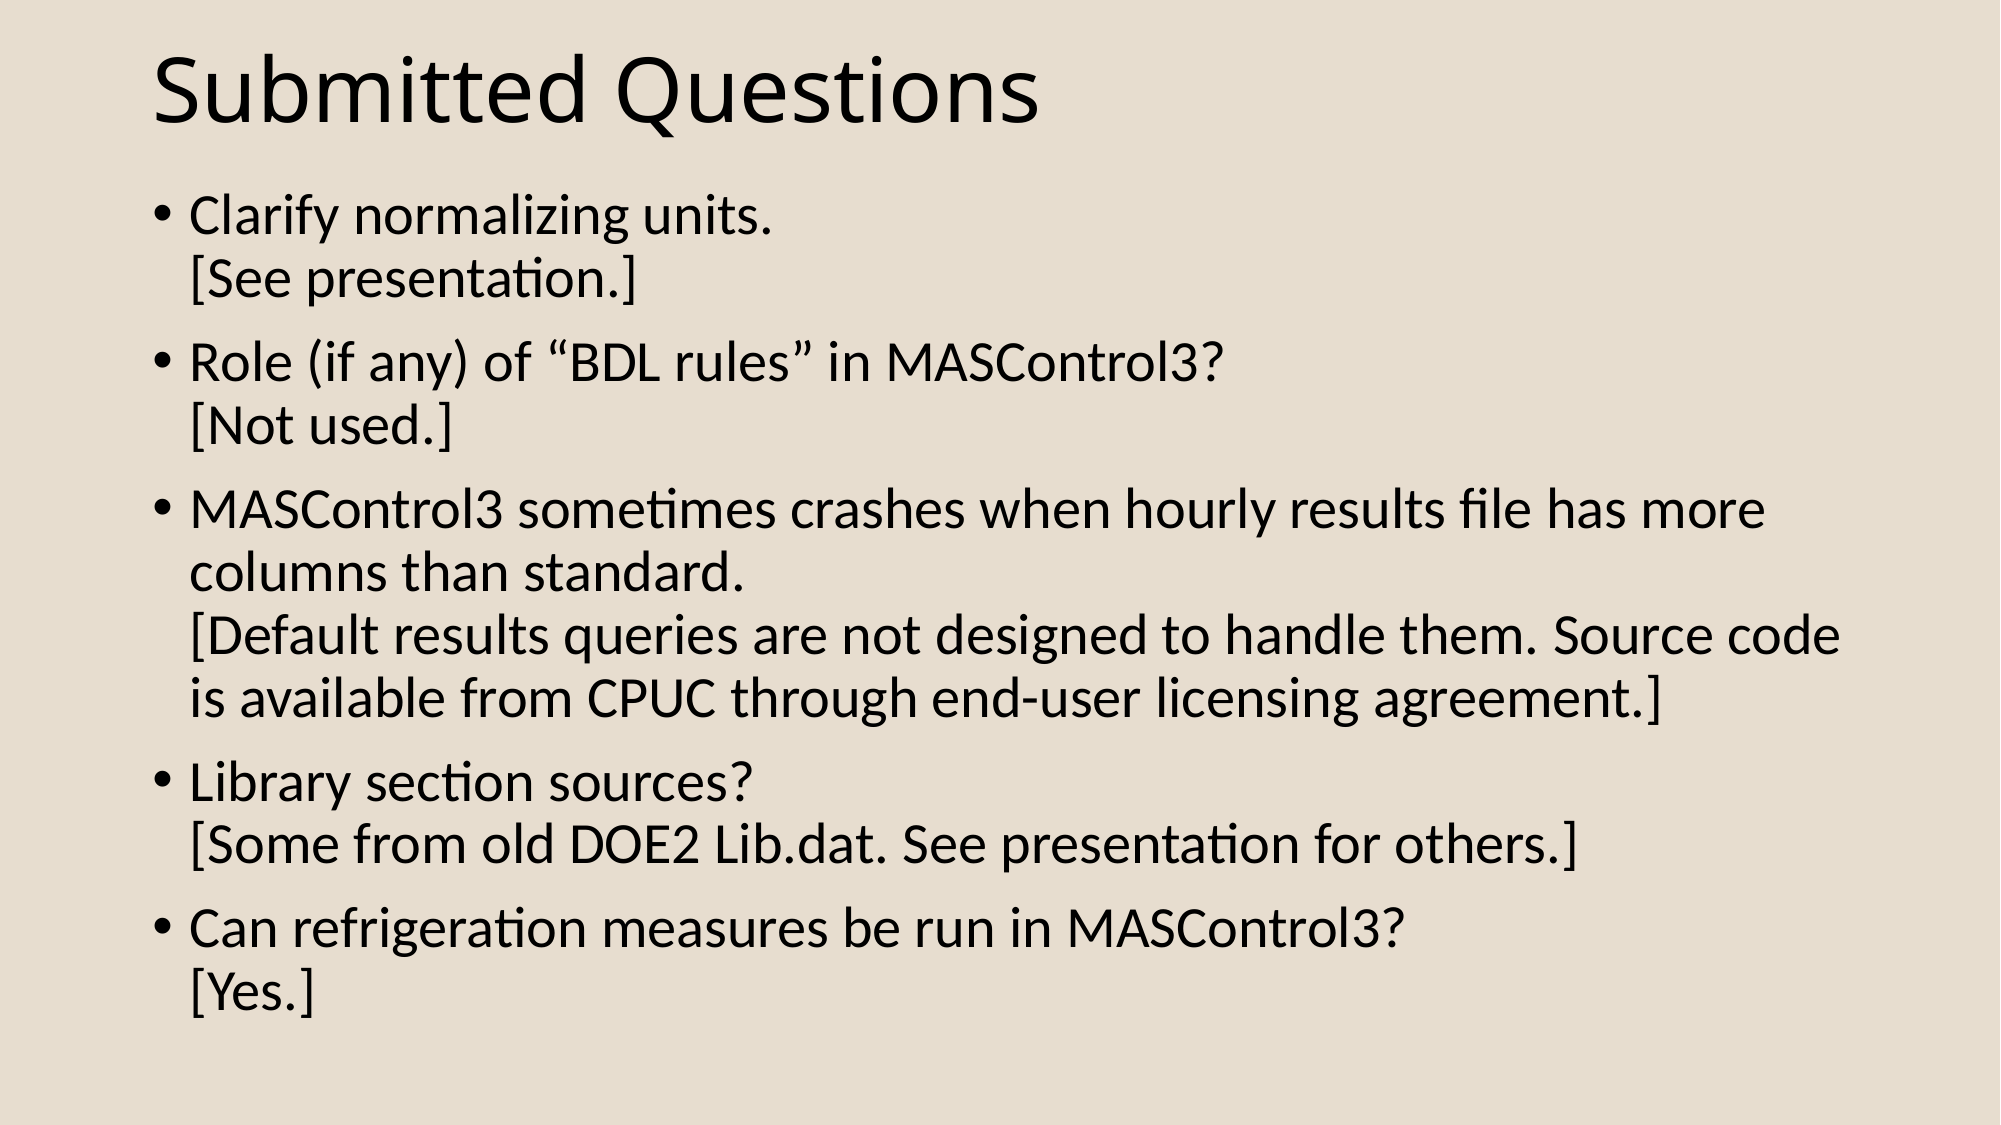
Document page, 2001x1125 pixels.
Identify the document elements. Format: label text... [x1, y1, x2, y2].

list Clarify normalizing units. [See presentation.] Role (if any) of “BDL rules” in MASControl3? [Not used.] MASControl3 sometimes crashes when hourly results file has more columns than standard. [Default results queries are not designed to handle them. Source code is available from CPUC through end-user licensing agreement.] Library section sources? [Some from old DOE2 Lib.dat. See presentation for others.] Can refrigeration measures be run in MASControl3? [Yes.] [137, 177, 1863, 1085]
title Submitted Questions [137, 37, 1863, 150]
